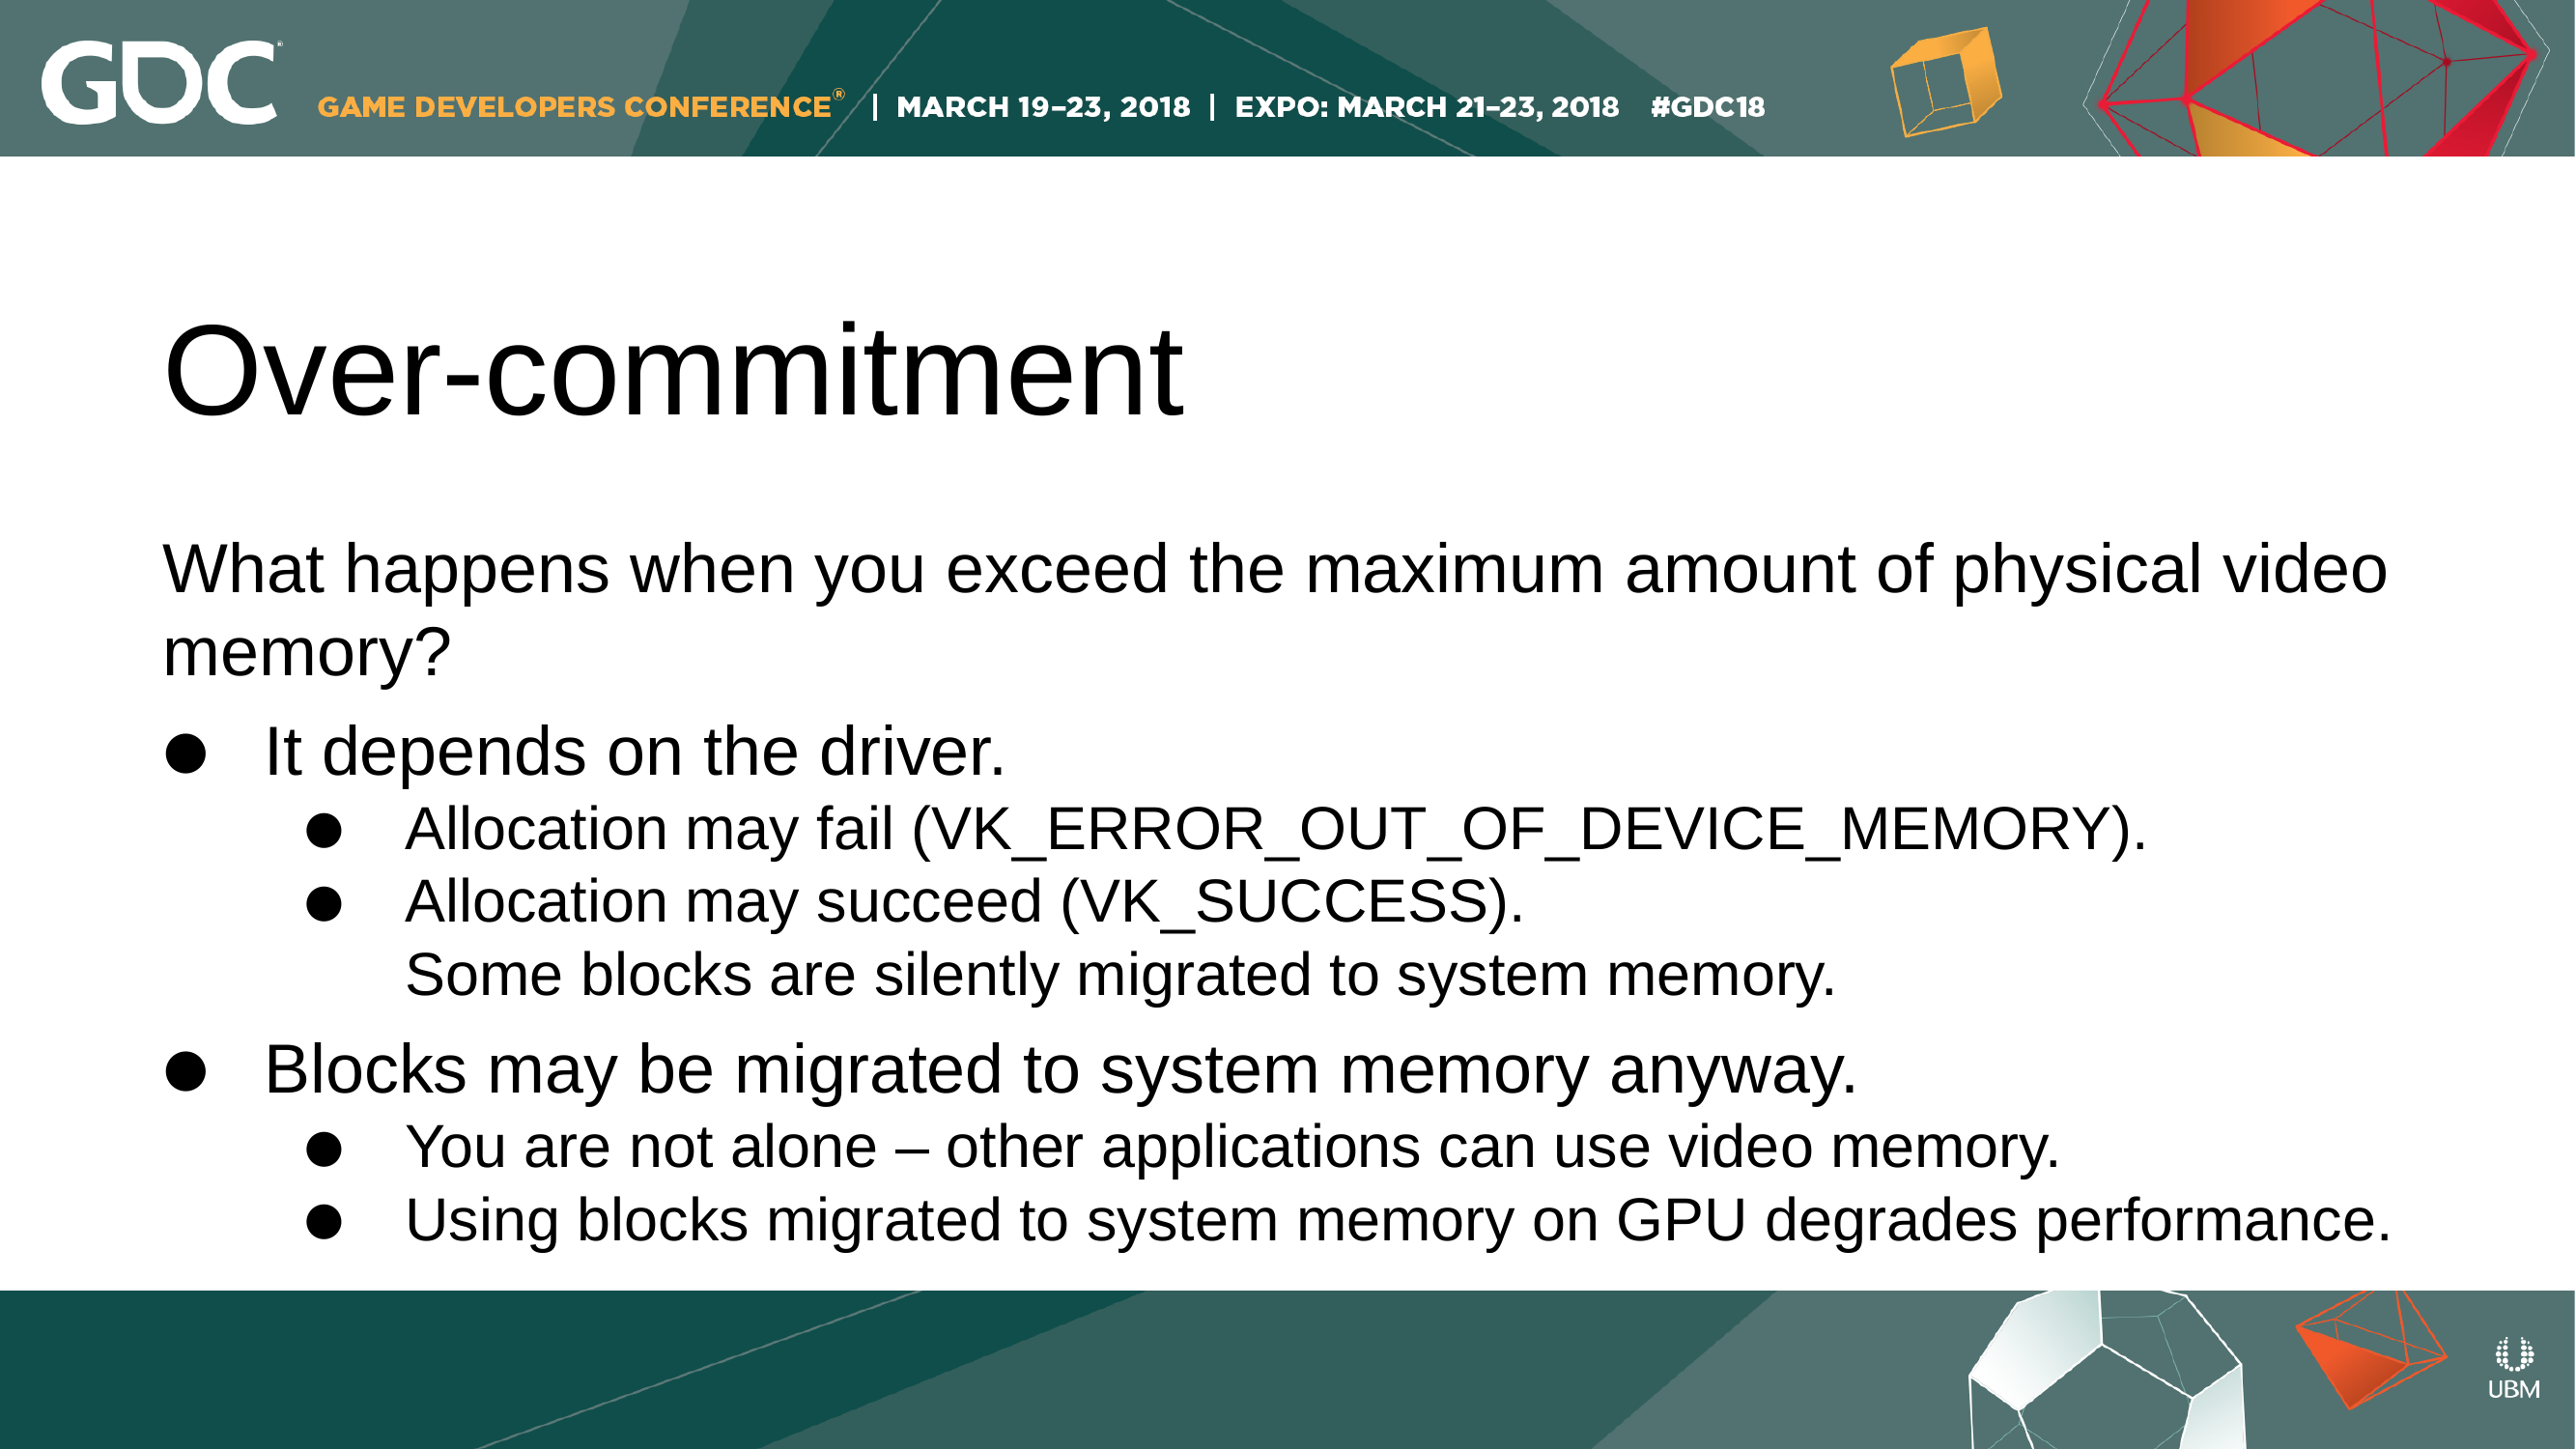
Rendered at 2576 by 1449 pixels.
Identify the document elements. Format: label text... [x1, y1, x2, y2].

title Over-commitment [150, 272, 2426, 495]
list What happens when you exceed the maximum amount of physical video memory? It depends on the driver. Allocation may fail (VK_ERROR_OUT_OF_DEVICE_MEMORY). Allocation may succeed (VK_SUCCESS). Some blocks are silently migrated to system memory. Blocks may be migrated to system memory anyway. You are not alone – other applications can use video memory. Using blocks migrated to system memory on GPU degrades performance. [150, 509, 2426, 1284]
picture [0, 0, 2575, 1449]
